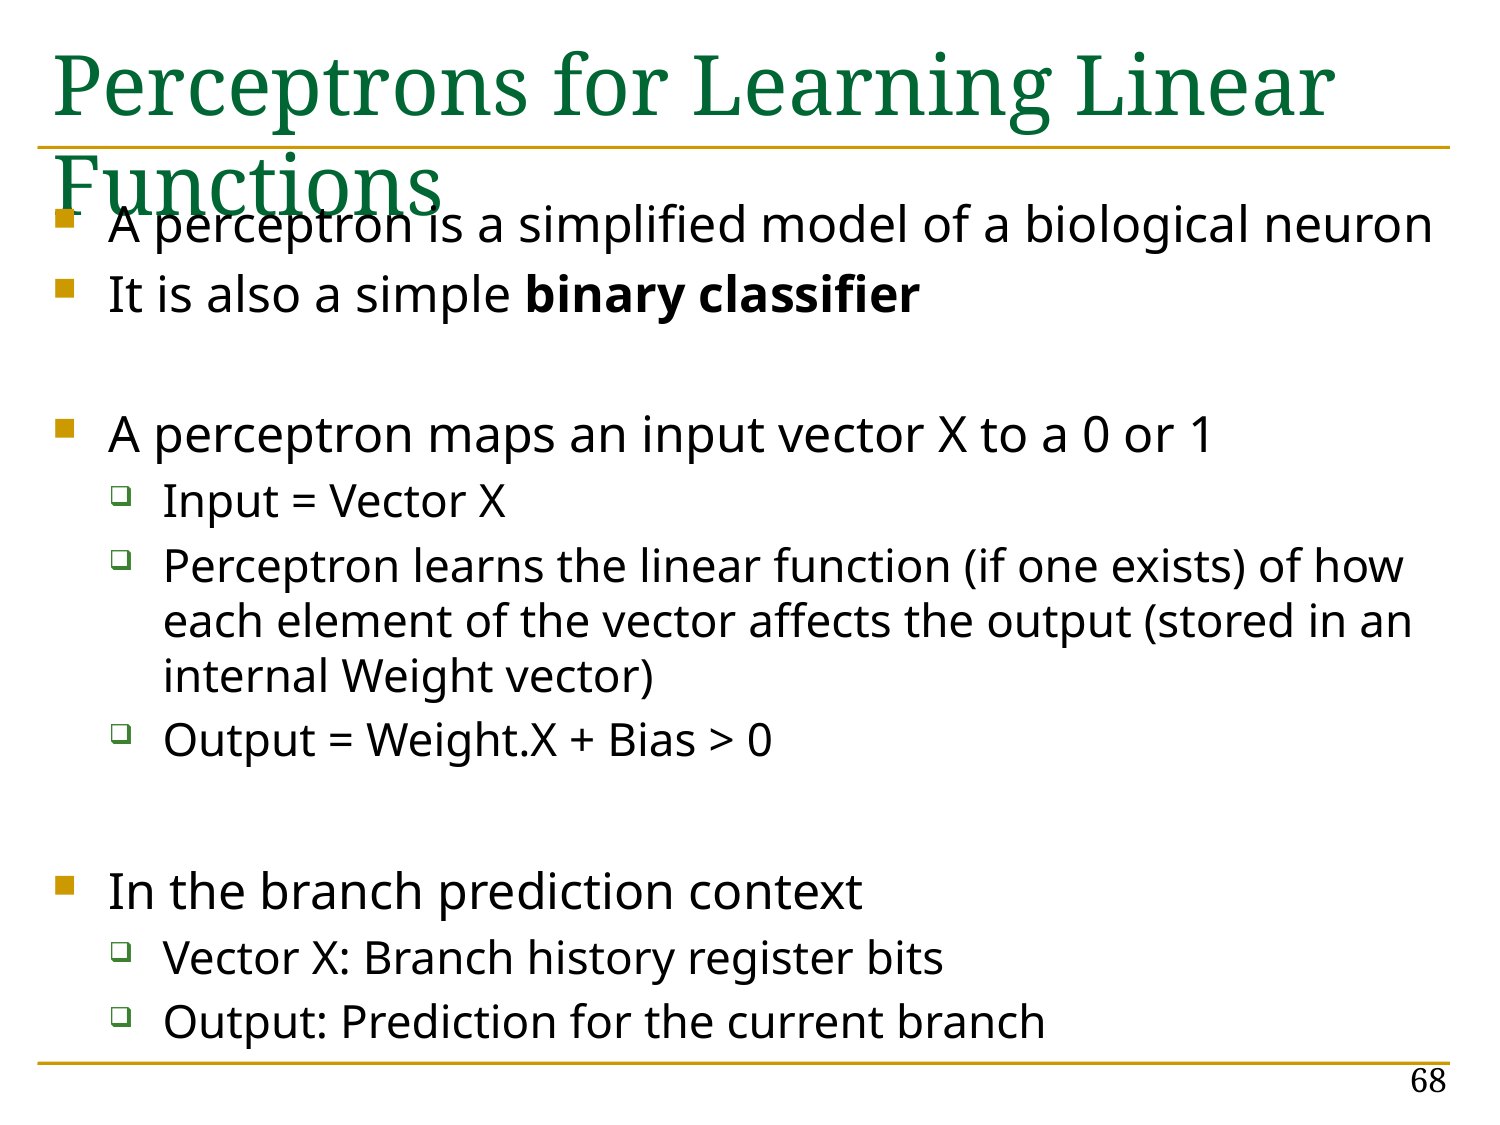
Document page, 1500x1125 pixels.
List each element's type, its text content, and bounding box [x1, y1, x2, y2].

list A perceptron is a simplified model of a biological neuron It is also a simple binary classifier A perceptron maps an input vector X to a 0 or 1 Input = Vector X Perceptron learns the linear function (if one exists) of how each element of the vector affects the output (stored in an internal Weight vector) Output = Weight.X + Bias > 0 In the branch prediction context Vector X: Branch history register bits Output: Prediction for the current branch [37, 185, 1450, 1038]
slide_number 68 [1111, 1036, 1462, 1112]
title Perceptrons for Learning Linear Functions [37, 24, 1500, 200]
